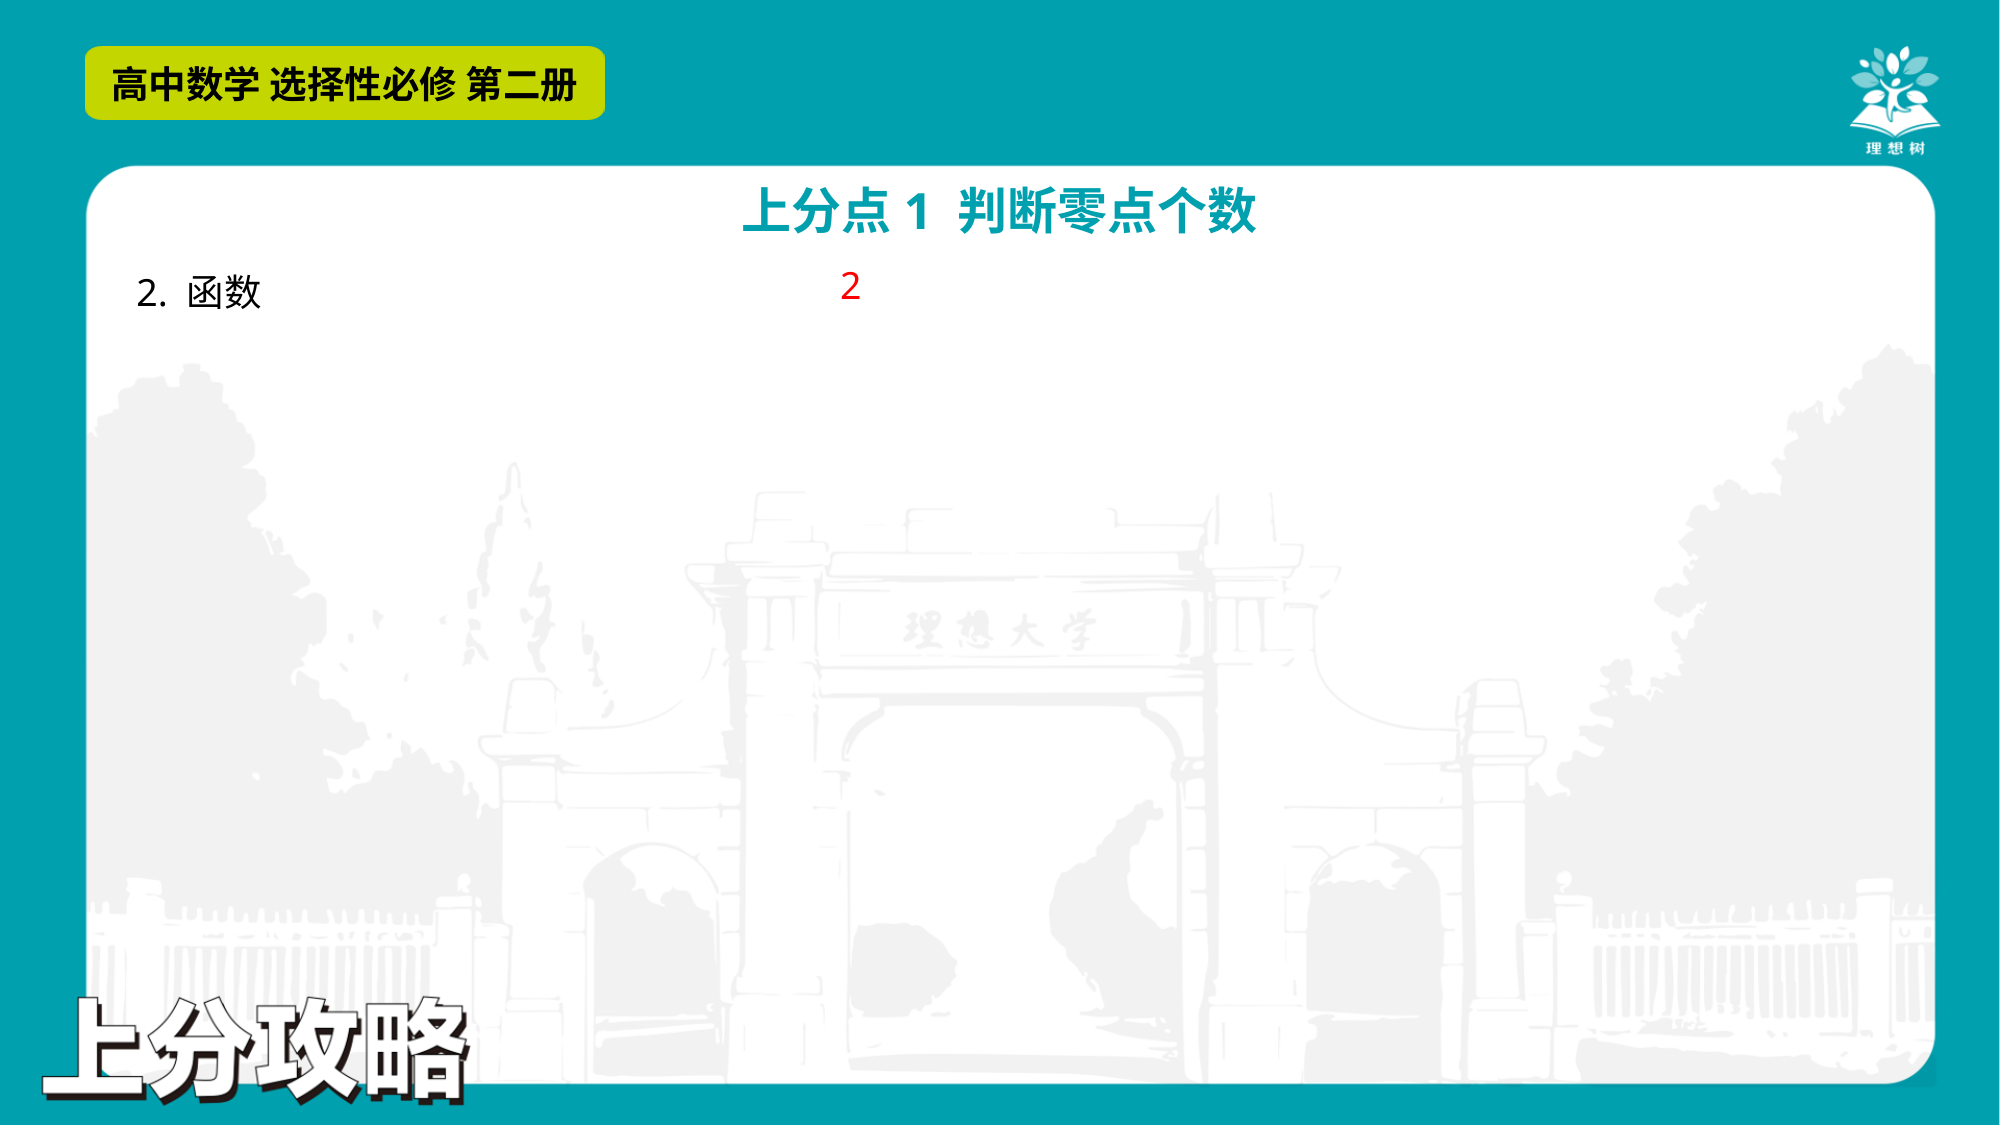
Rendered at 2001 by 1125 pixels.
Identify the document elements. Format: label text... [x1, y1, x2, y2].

picture [0, 0, 2000, 1125]
text_box 2 [826, 240, 876, 301]
